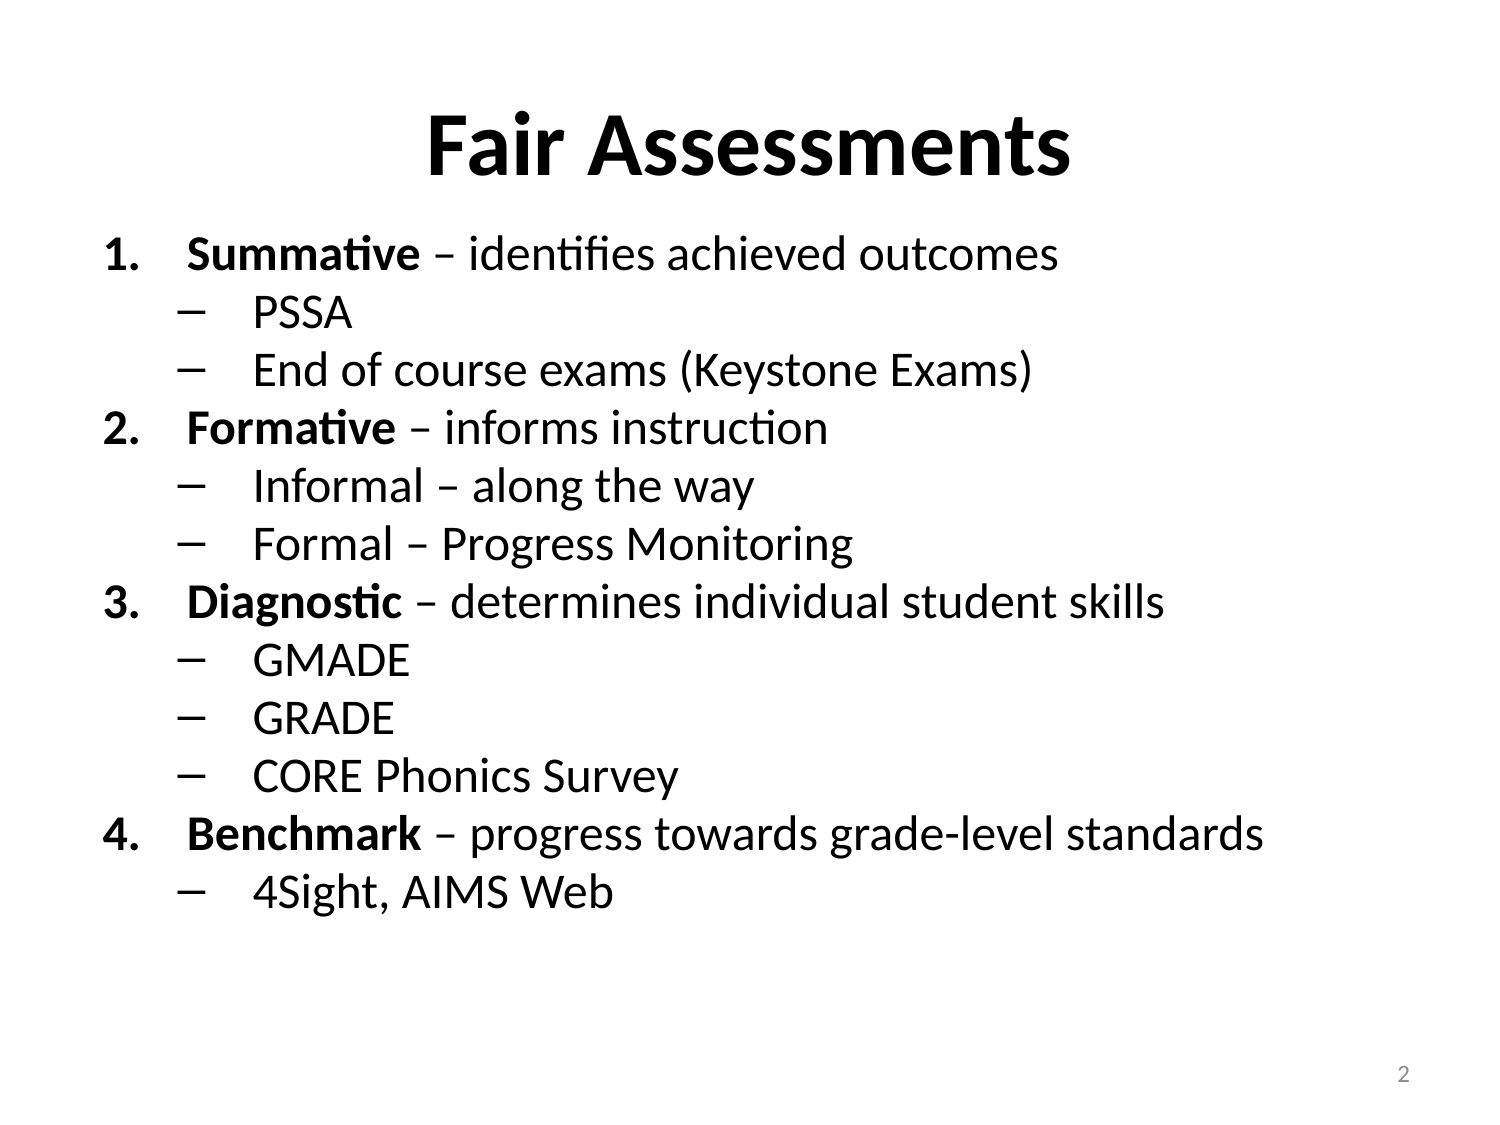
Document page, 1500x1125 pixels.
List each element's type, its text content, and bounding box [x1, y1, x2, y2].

title Fair Assessments [75, 45, 1425, 233]
slide_number 2 [1074, 1042, 1425, 1103]
list Summative – identifies achieved outcomes PSSA End of course exams (Keystone Exams) Formative – informs instruction Informal – along the way Formal – Progress Monitoring Diagnostic – determines individual student skills GMADE GRADE CORE Phonics Survey Benchmark – progress towards grade-level standards 4Sight, AIMS Web [87, 224, 1438, 1063]
